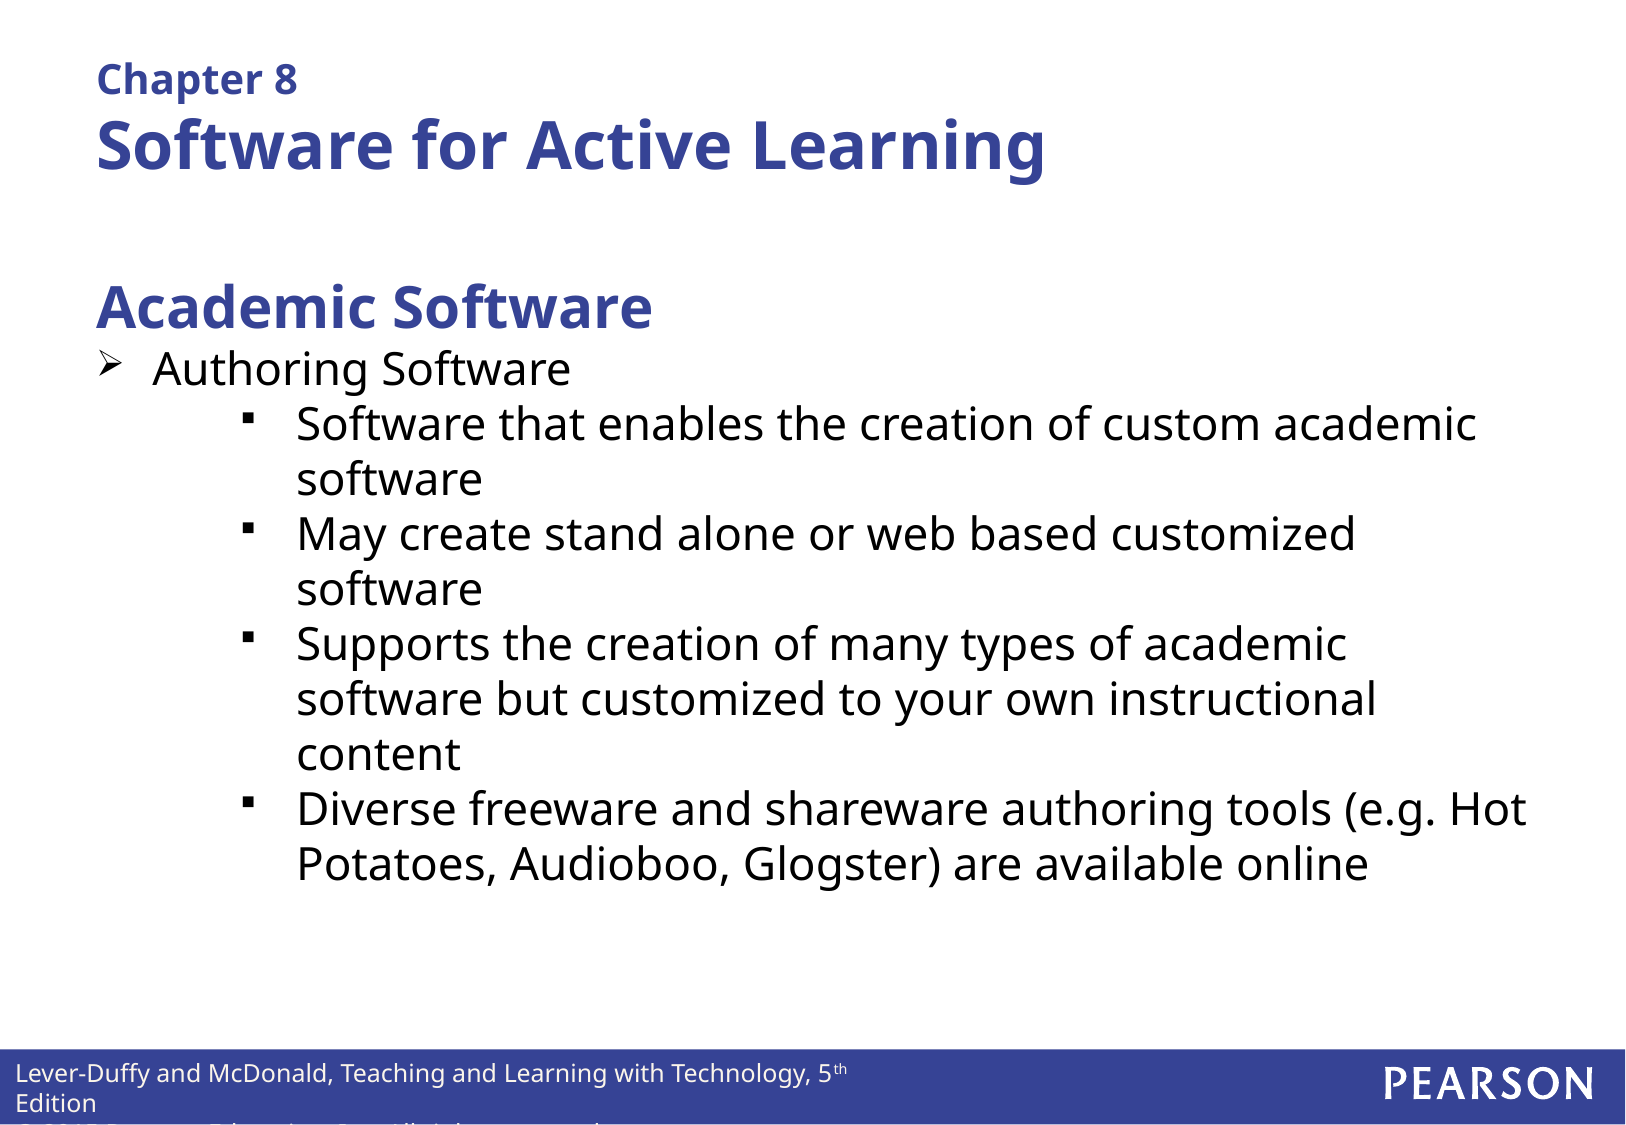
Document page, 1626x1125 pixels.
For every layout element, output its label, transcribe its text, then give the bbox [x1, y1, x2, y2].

title Chapter 8 Software for Active Learning [81, 45, 1544, 233]
list Academic Software Authoring Software Software that enables the creation of custom academic software May create stand alone or web based customized software Supports the creation of many types of academic software but customized to your own instructional content Diverse freeware and shareware authoring tools (e.g. Hot Potatoes, Audioboo, Glogster) are available online [81, 262, 1544, 1005]
